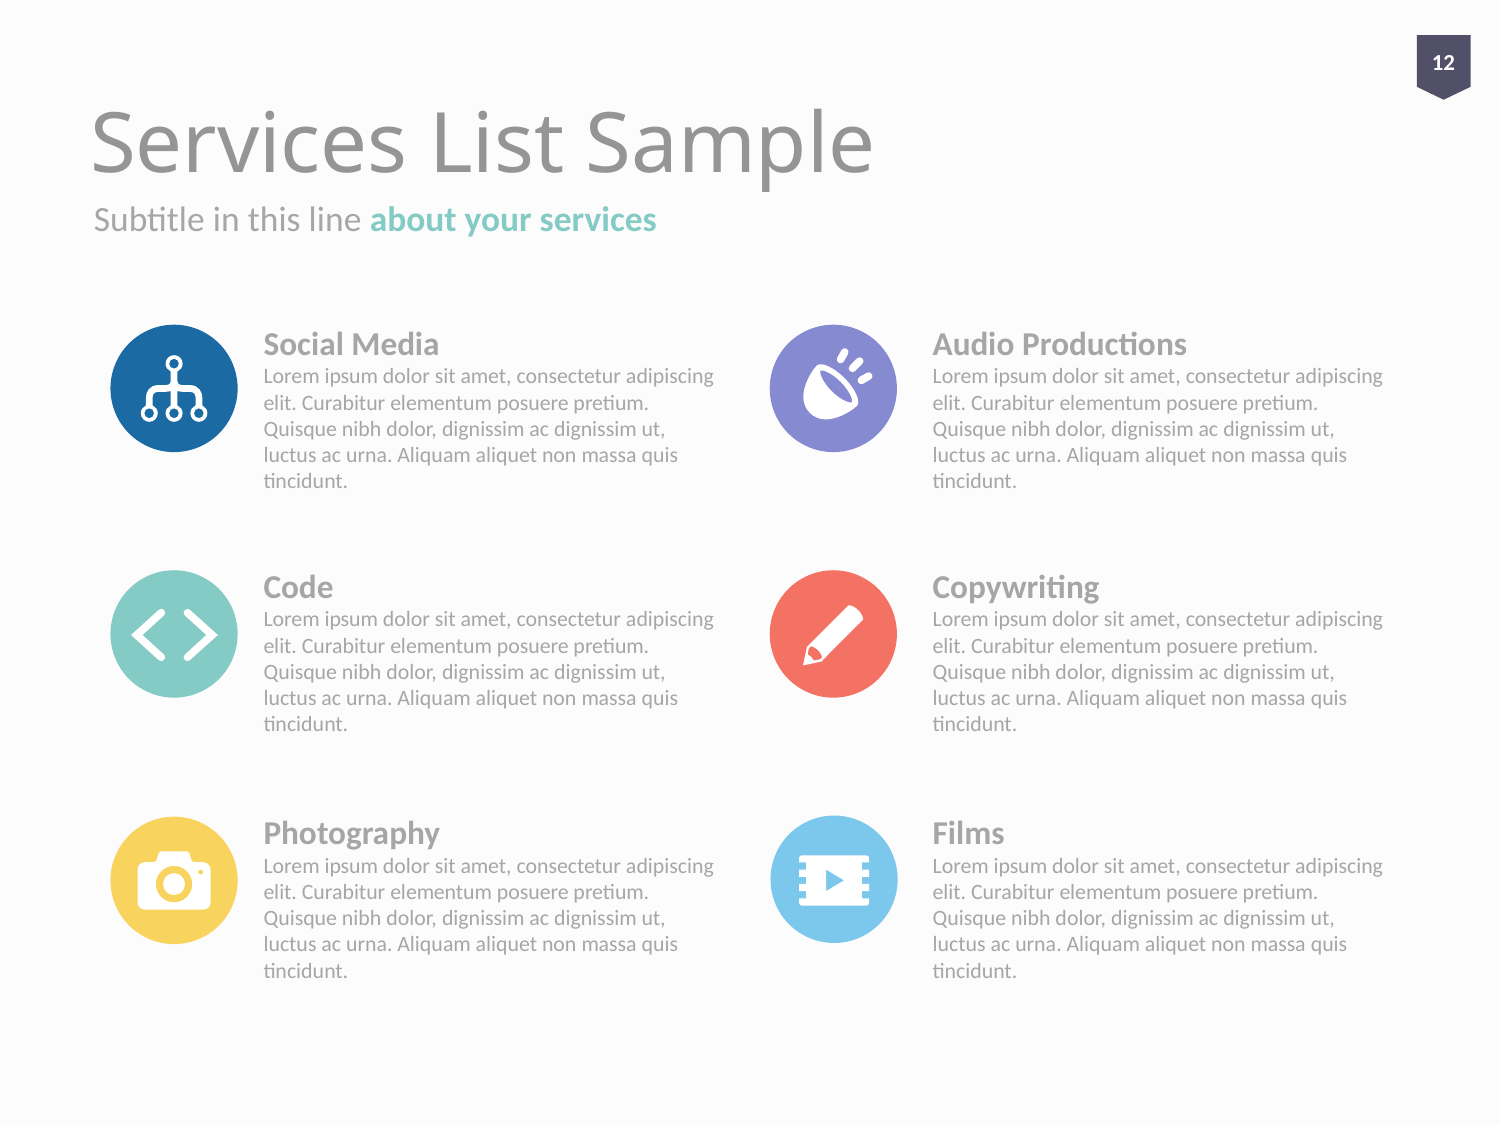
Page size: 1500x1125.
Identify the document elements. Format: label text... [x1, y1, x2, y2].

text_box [769, 324, 898, 453]
title Services List Sample [75, 80, 1425, 197]
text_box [110, 324, 238, 453]
text_box Copywriting Lorem ipsum dolor sit amet, consectetur adipiscing elit. Curabitur elementum posuere pretium. Quisque nibh dolor, dignissim ac dignissim ut, luctus ac urna. Aliquam aliquet non massa quis tincidunt. [917, 557, 1402, 754]
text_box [770, 815, 898, 944]
text_box Code Lorem ipsum dolor sit amet, consectetur adipiscing elit. Curabitur elementum posuere pretium. Quisque nibh dolor, dignissim ac dignissim ut, luctus ac urna. Aliquam aliquet non massa quis tincidunt. [248, 557, 733, 754]
text_box Subtitle in this line about your services [78, 177, 1429, 257]
text_box 12 [1414, 33, 1473, 102]
text_box Photography Lorem ipsum dolor sit amet, consectetur adipiscing elit. Curabitur elementum posuere pretium. Quisque nibh dolor, dignissim ac dignissim ut, luctus ac urna. Aliquam aliquet non massa quis tincidunt. [248, 804, 733, 1000]
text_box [769, 569, 898, 698]
text_box Social Media Lorem ipsum dolor sit amet, consectetur adipiscing elit. Curabitur elementum posuere pretium. Quisque nibh dolor, dignissim ac dignissim ut, luctus ac urna. Aliquam aliquet non massa quis tincidunt. [248, 314, 733, 510]
text_box Audio Productions Lorem ipsum dolor sit amet, consectetur adipiscing elit. Curabitur elementum posuere pretium. Quisque nibh dolor, dignissim ac dignissim ut, luctus ac urna. Aliquam aliquet non massa quis tincidunt. [917, 314, 1402, 510]
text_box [110, 569, 238, 698]
text_box Films Lorem ipsum dolor sit amet, consectetur adipiscing elit. Curabitur elementum posuere pretium. Quisque nibh dolor, dignissim ac dignissim ut, luctus ac urna. Aliquam aliquet non massa quis tincidunt. [917, 804, 1402, 1000]
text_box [110, 816, 238, 945]
